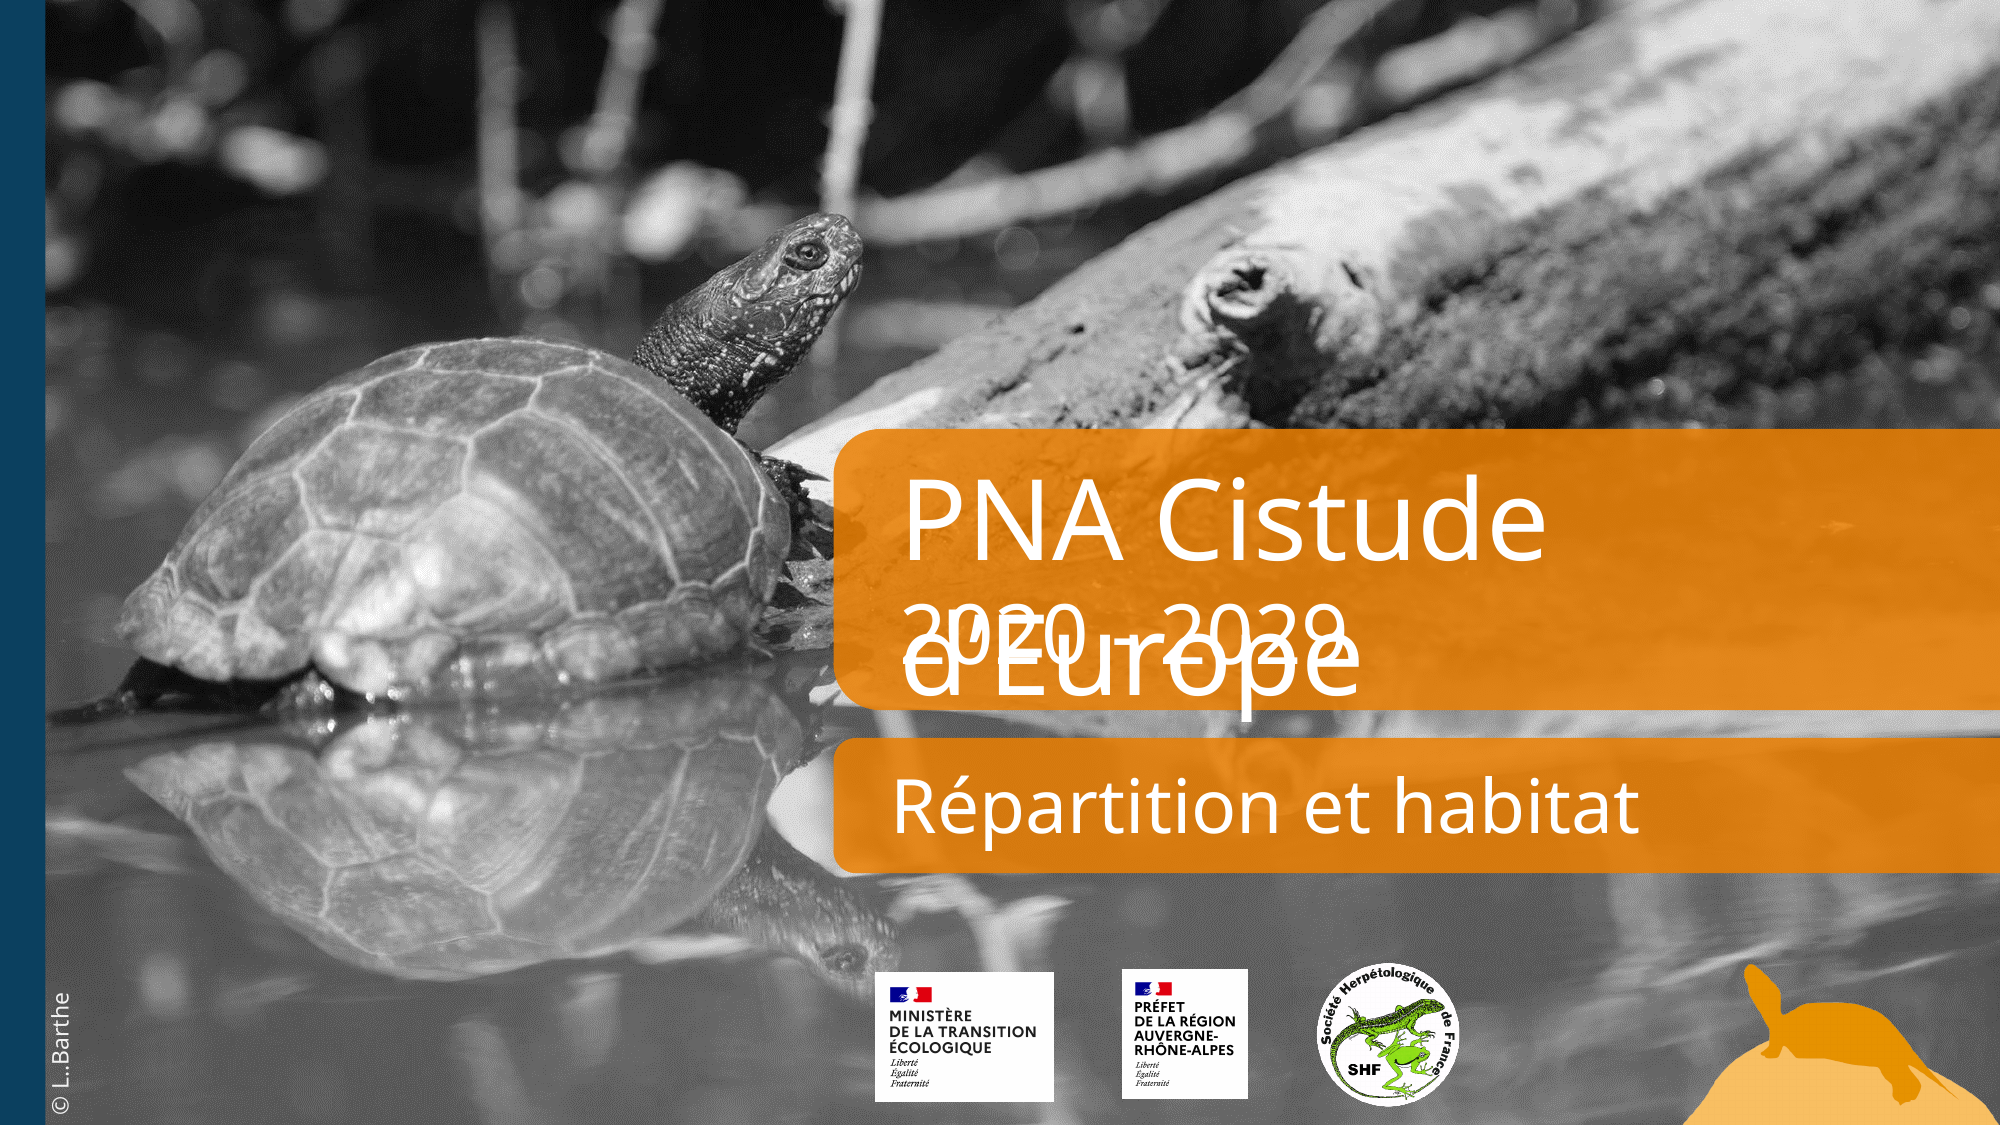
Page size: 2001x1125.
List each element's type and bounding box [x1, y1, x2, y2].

text_box [0, 0, 2000, 1125]
